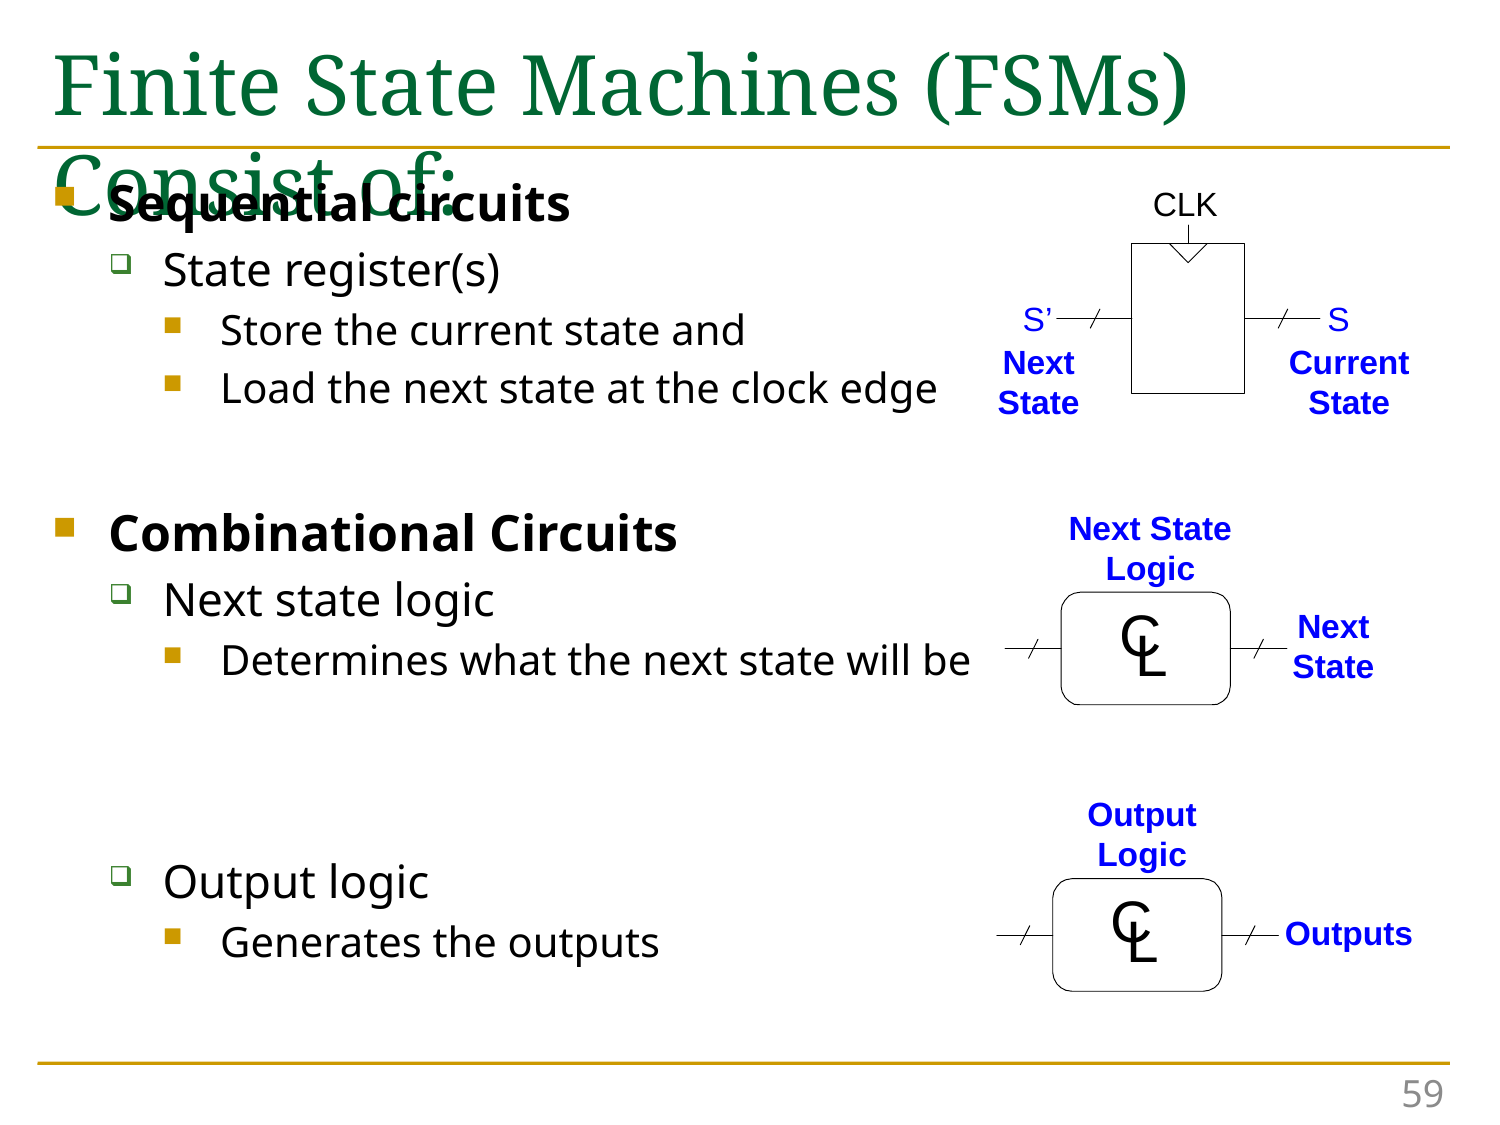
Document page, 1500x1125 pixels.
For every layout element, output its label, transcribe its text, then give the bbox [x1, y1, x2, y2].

slide_number 59 [1121, 1066, 1460, 1125]
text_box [999, 499, 1422, 740]
list Sequential circuits State register(s) Store the current state and Load the next state at the clock edge Combinational Circuits Next state logic Determines what the next state will be Output logic Generates the outputs [37, 163, 1450, 1016]
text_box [990, 786, 1438, 1027]
title Finite State Machines (FSMs) Consist of: [37, 24, 1450, 163]
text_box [949, 175, 1438, 432]
